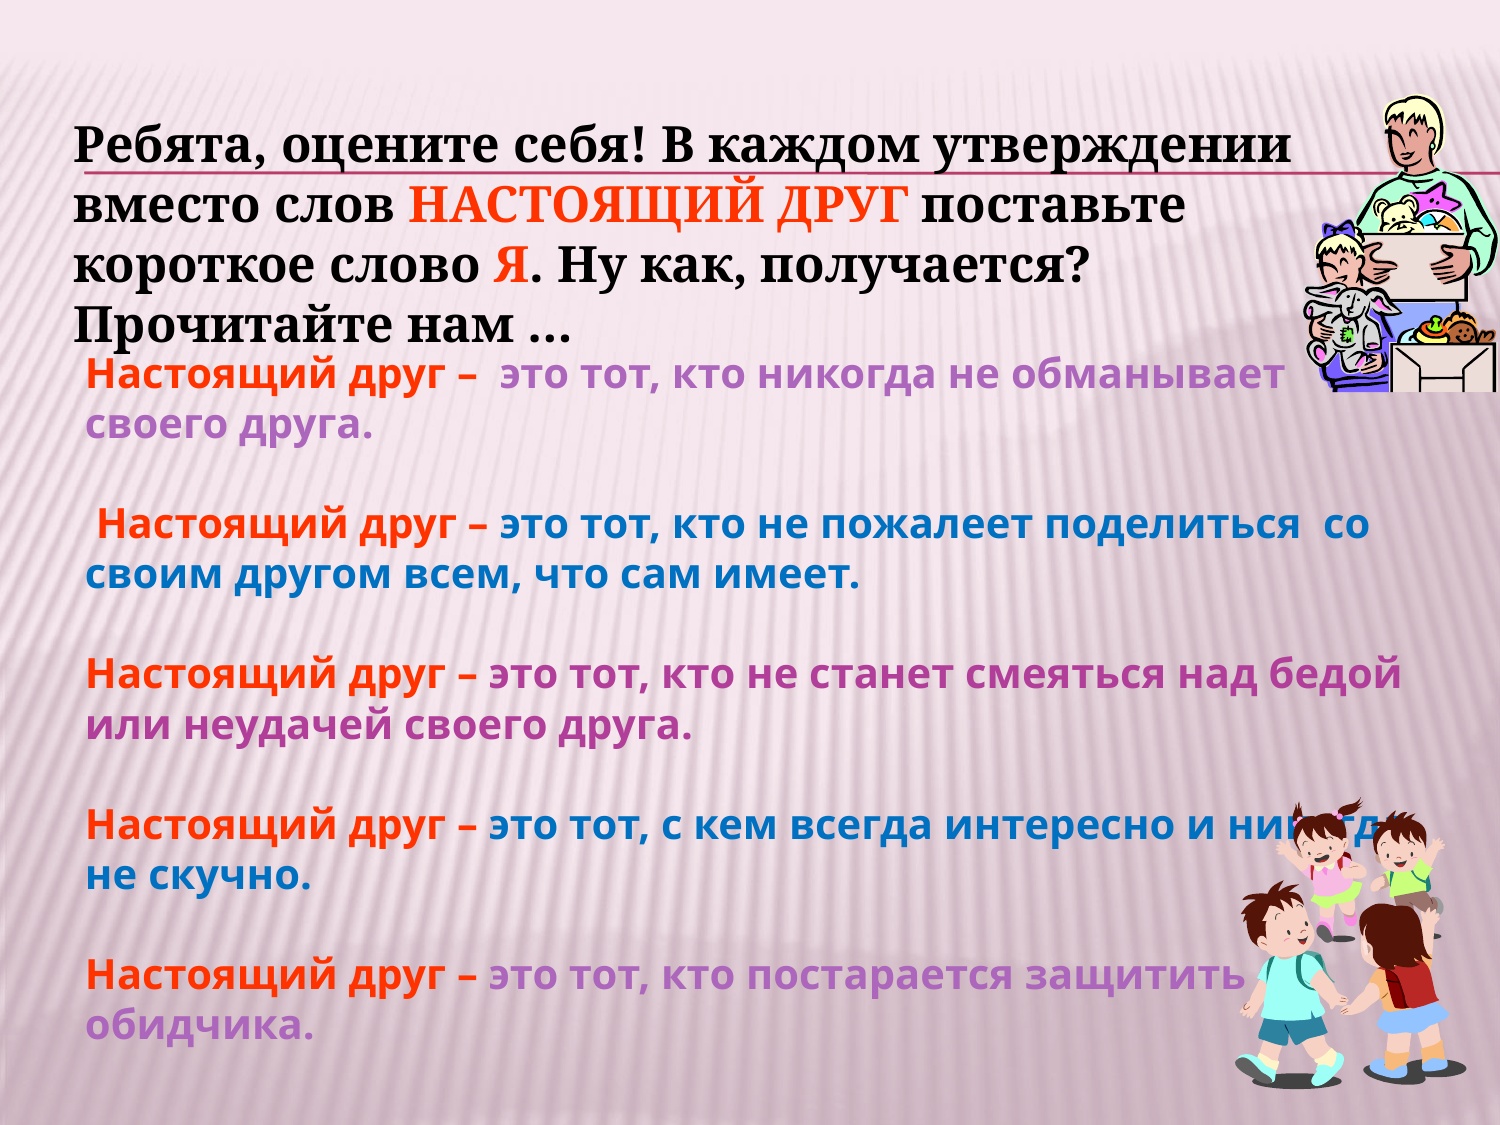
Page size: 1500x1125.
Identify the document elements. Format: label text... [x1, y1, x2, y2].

text_box Настоящий друг – это тот, кто никогда не обманывает своего друга. Настоящий друг – это тот, кто не пожалеет поделиться со своим другом всем, что сам имеет. Настоящий друг – это тот, кто не станет смеяться над бедой или неудачей своего друга. Настоящий друг – это тот, с кем всегда интересно и никогда не скучно. Настоящий друг – это тот, кто постарается защитить от обидчика. [70, 339, 1441, 1125]
text_box Ребята, оцените себя! В каждом утверждении вместо слов НАСТОЯЩИЙ ДРУГ поставьте короткое слово Я. Ну как, получается? Прочитайте нам … [58, 105, 1292, 361]
picture [1301, 93, 1500, 393]
picture [1230, 796, 1467, 1090]
